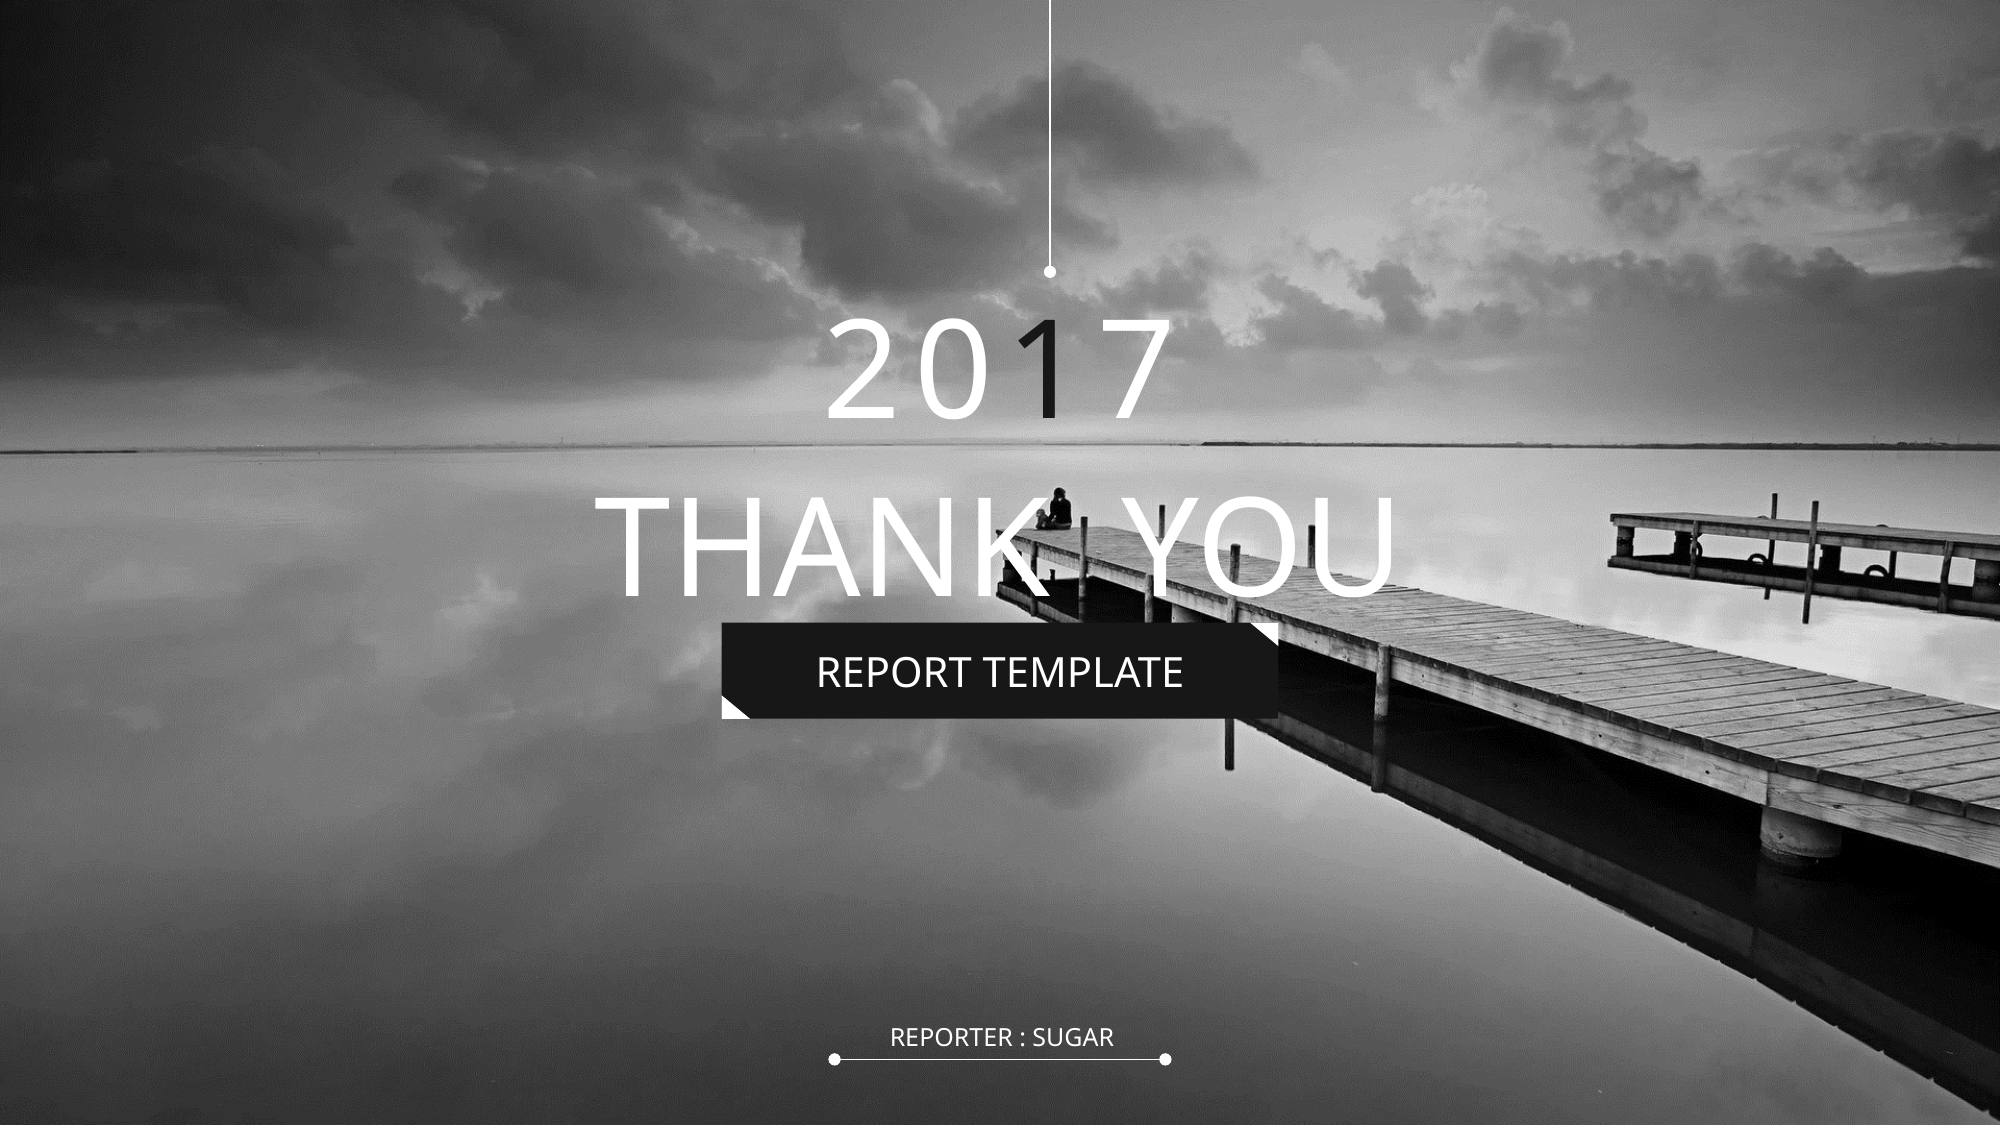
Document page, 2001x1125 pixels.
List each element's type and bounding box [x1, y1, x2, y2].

text_box [399, 622, 1600, 719]
picture [0, 0, 2000, 1125]
